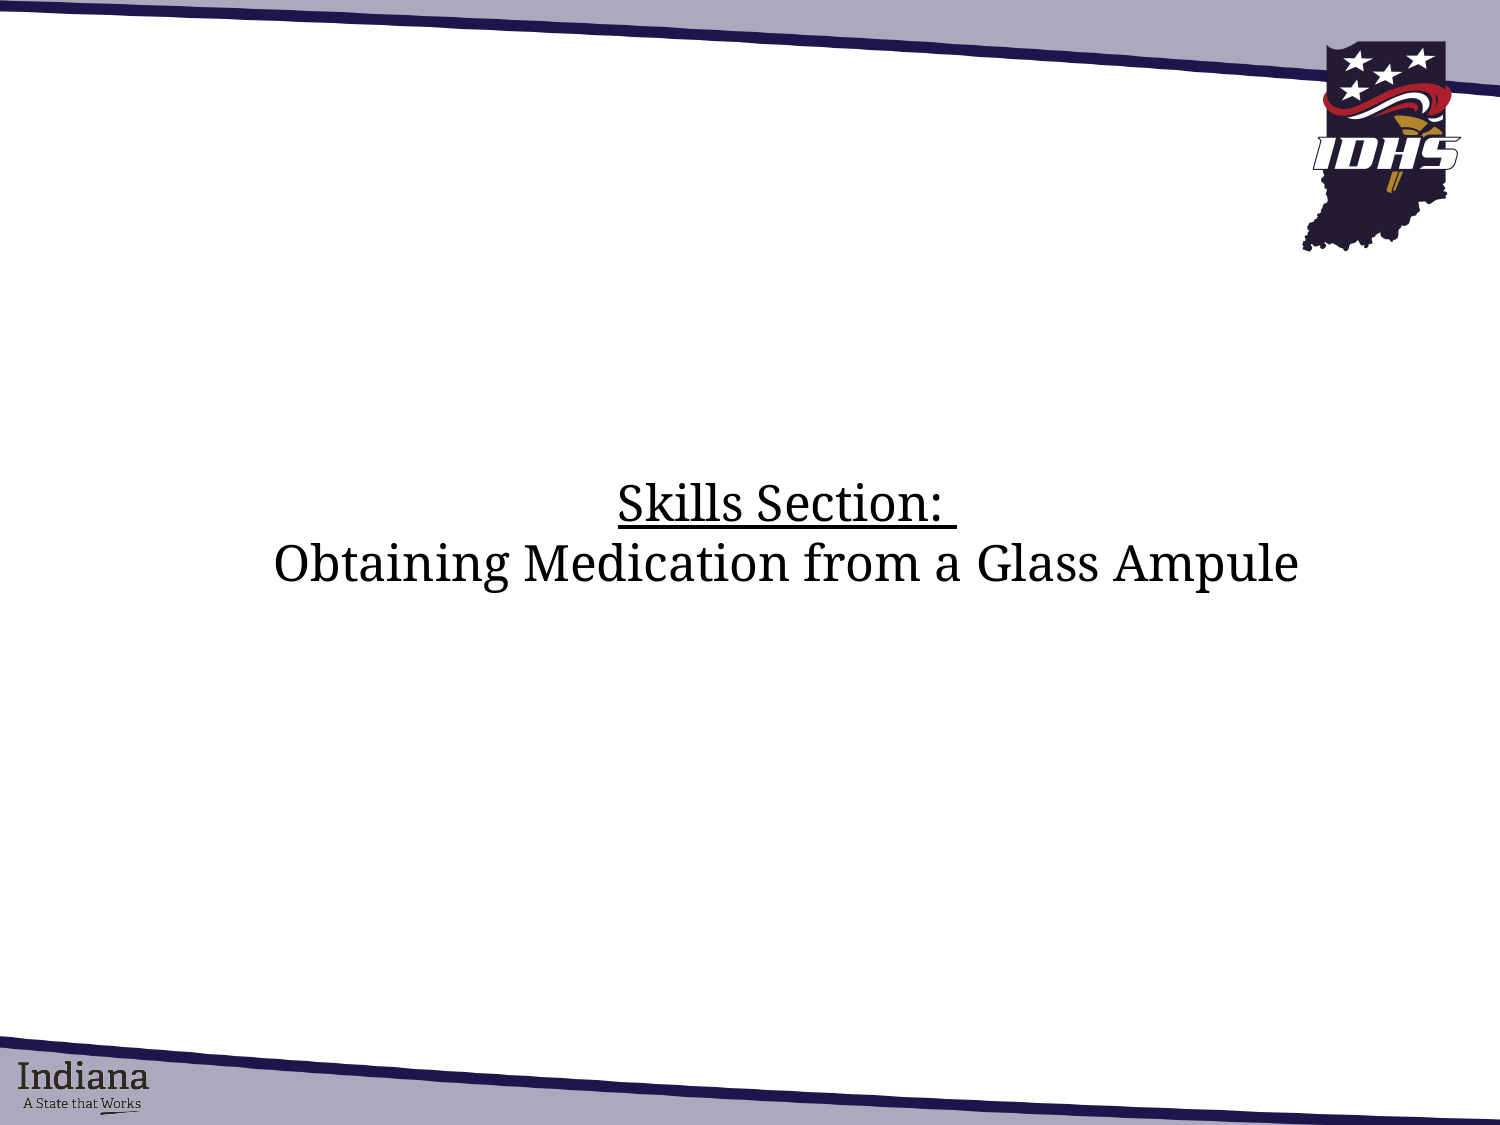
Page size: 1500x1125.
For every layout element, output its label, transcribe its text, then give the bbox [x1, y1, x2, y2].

title Skills Section: Obtaining Medication from a Glass Ampule [99, 462, 1475, 600]
picture [0, 0, 1500, 1125]
